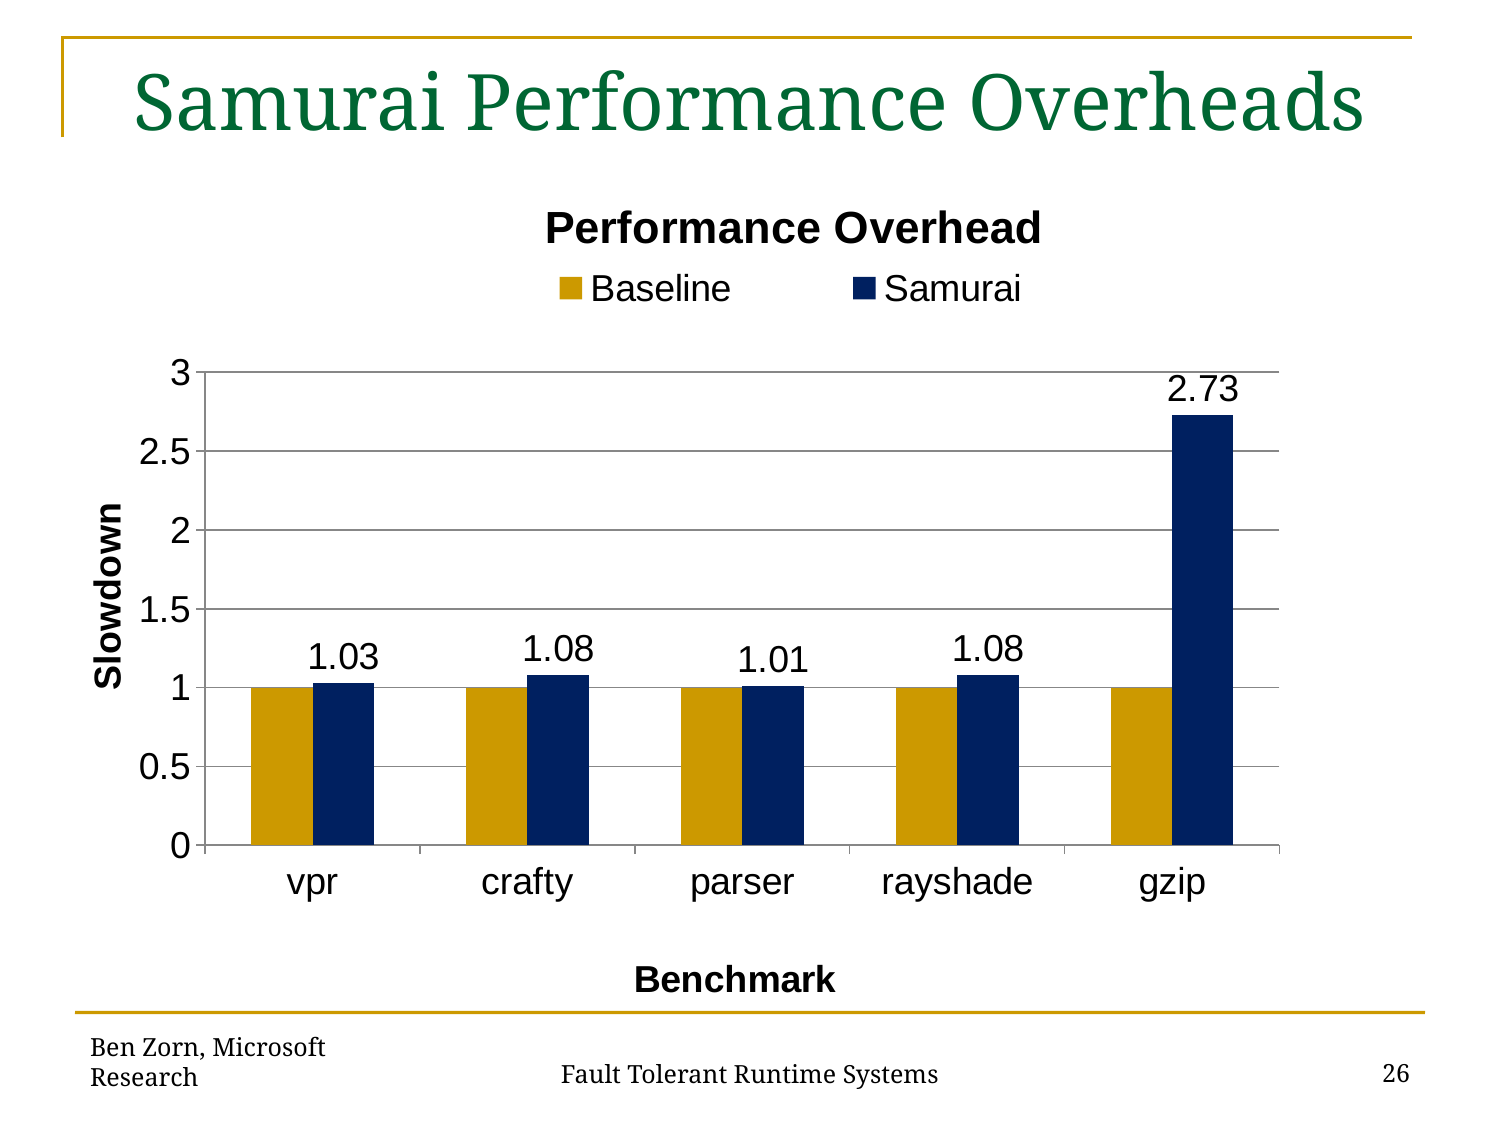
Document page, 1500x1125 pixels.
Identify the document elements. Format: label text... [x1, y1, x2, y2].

slide_number 26 [1074, 1070, 1426, 1100]
footer Fault Tolerant Runtime Systems [512, 1070, 988, 1101]
chart [74, 162, 1500, 1062]
slide_number Ben Zorn, Microsoft Research [74, 1069, 426, 1100]
title Samurai Performance Overheads [74, 45, 1426, 161]
